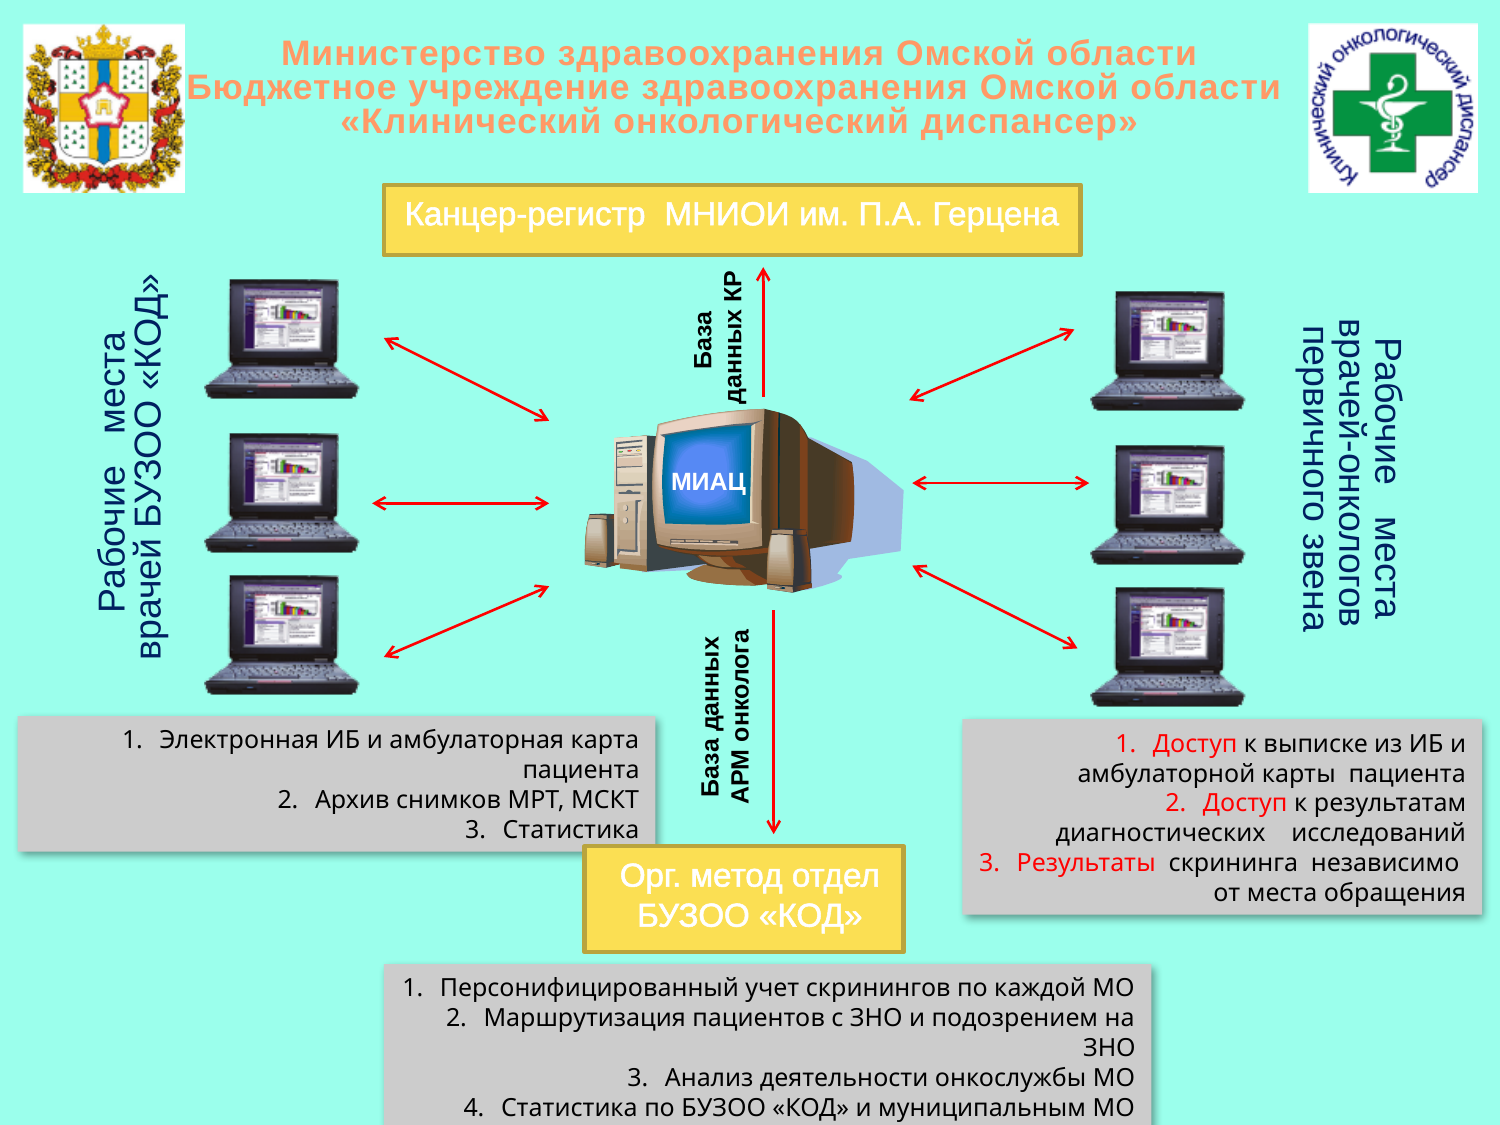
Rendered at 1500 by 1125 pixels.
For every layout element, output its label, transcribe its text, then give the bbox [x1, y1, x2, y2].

text_box [382, 240, 1083, 257]
text_box Рабочие места врачей БУЗОО «КОД» [88, 258, 176, 676]
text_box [915, 325, 1093, 646]
text_box Рабочие места врачей-онкологов первичного звена [1288, 304, 1412, 654]
text_box Министерство здравоохранения Омской области Бюджетное учреждение здравоохранения Омской области «Клинический онкологический диспансер» [185, 22, 1307, 148]
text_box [584, 845, 904, 953]
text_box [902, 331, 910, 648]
text_box В 1952 году ВОЗ на техническом заседании обсуждалась система TNM для описания анатомического распространения /поражения/ опухоли, основанная на 3 компонентах: [666, 721, 901, 844]
text_box База данных КР [679, 255, 754, 407]
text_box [371, 337, 550, 658]
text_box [203, 278, 361, 698]
picture [584, 408, 904, 593]
picture [1308, 23, 1478, 193]
text_box Доступ к выписке из ИБ и амбулаторной карты пациента Доступ к результатам диагностических исследований Результаты скрининга независимо от места обращения [962, 719, 1483, 915]
text_box Электронная ИБ и амбулаторная карта пациента Архив снимков МРТ, МСКТ Статистика [17, 716, 656, 852]
text_box База данных АРМ онколога [686, 614, 761, 819]
picture [22, 23, 185, 193]
text_box Персонифицированный учет скринингов по каждой МО Маршрутизация пациентов с ЗНО и подозрением на ЗНО Анализ деятельности онкослужбы МО Статистика по БУЗОО «КОД» и муниципальным МО [383, 964, 1152, 1125]
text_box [1089, 290, 1247, 710]
text_box Канцер-регистр МНИОИ им. П.А. Герцена [324, 184, 1140, 240]
